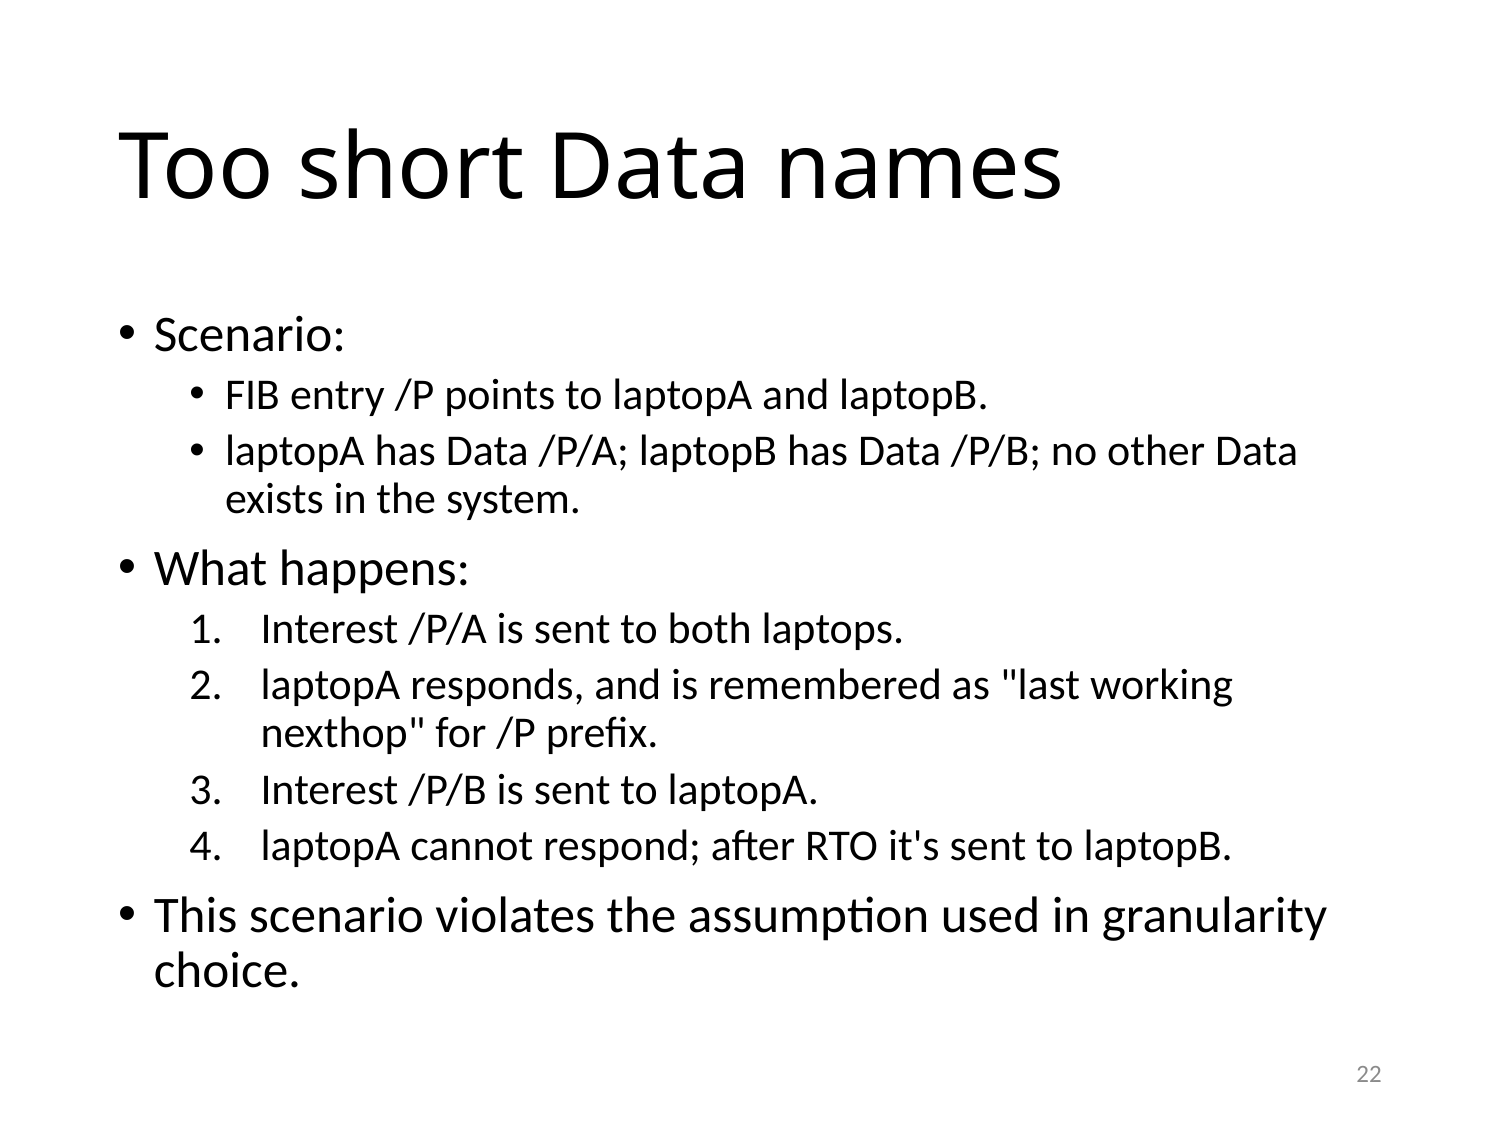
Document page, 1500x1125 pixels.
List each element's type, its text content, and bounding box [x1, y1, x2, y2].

title Too short Data names [103, 59, 1397, 278]
slide_number 22 [1059, 1042, 1397, 1103]
list Scenario: FIB entry /P points to laptopA and laptopB. laptopA has Data /P/A; laptopB has Data /P/B; no other Data exists in the system. What happens: Interest /P/A is sent to both laptops. laptopA responds, and is remembered as "last working nexthop" for /P prefix. Interest /P/B is sent to laptopA. laptopA cannot respond; after RTO it's sent to laptopB. This scenario violates the assumption used in granularity choice. [103, 299, 1397, 1014]
